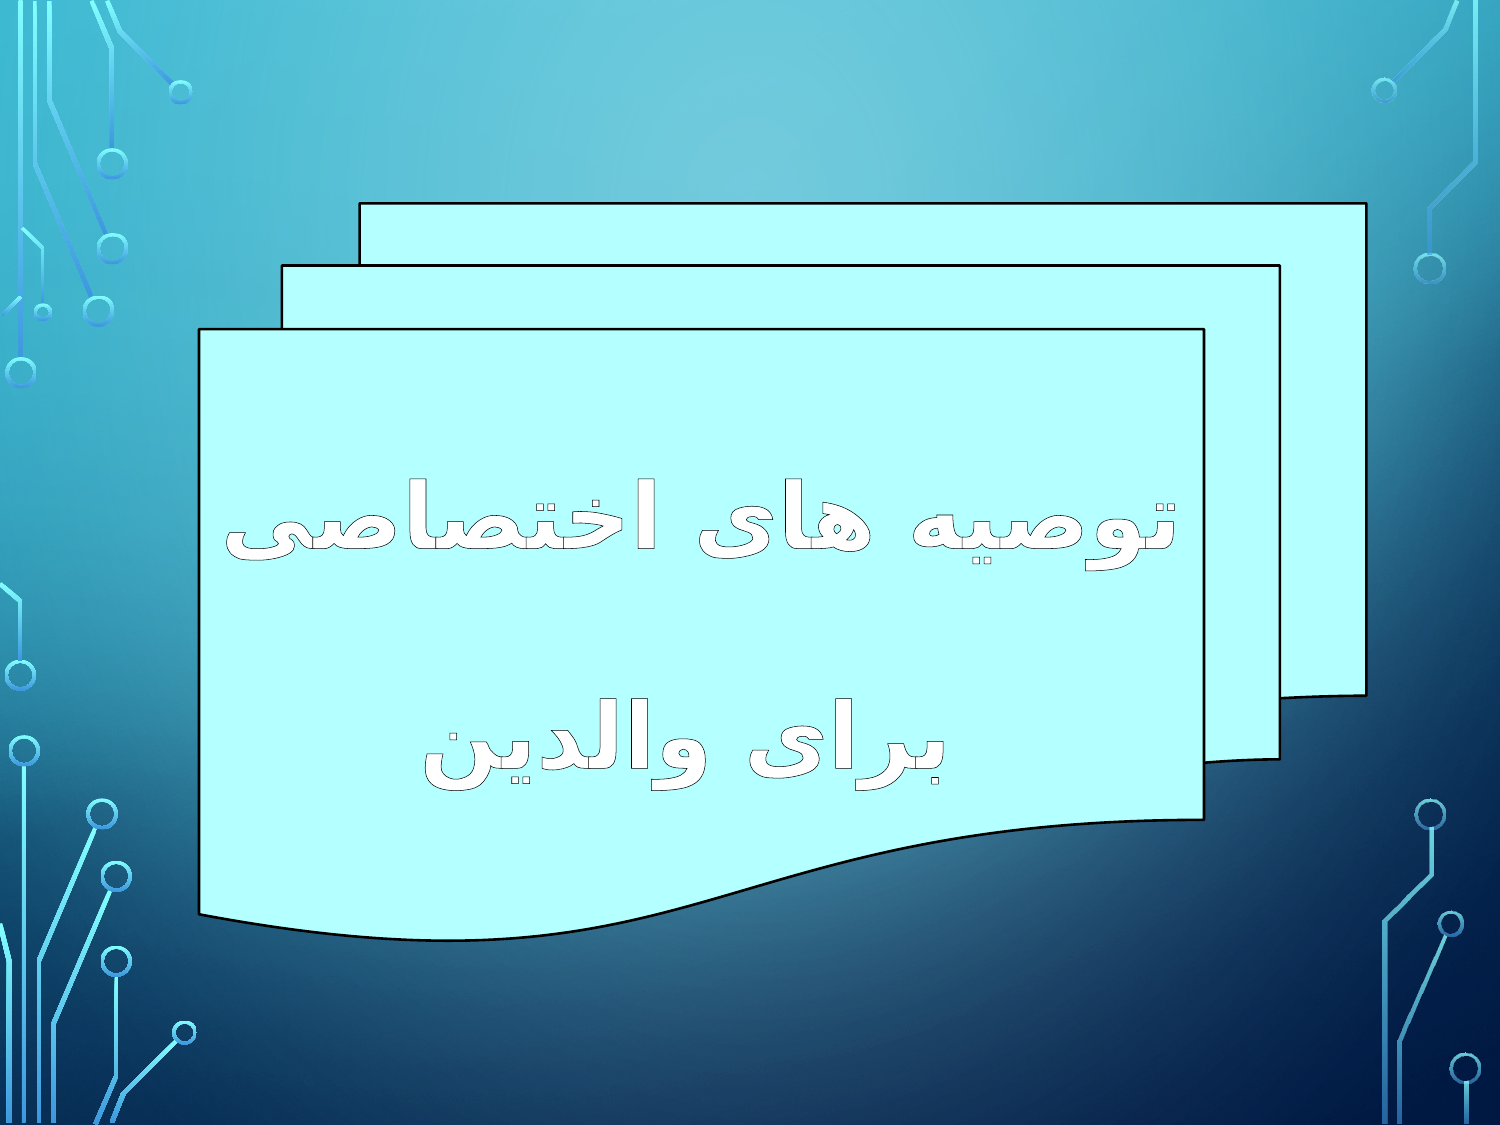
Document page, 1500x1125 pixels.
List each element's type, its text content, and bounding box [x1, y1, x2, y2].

text_box توصیه های اختصاصی برای والدین [197, 202, 1368, 943]
